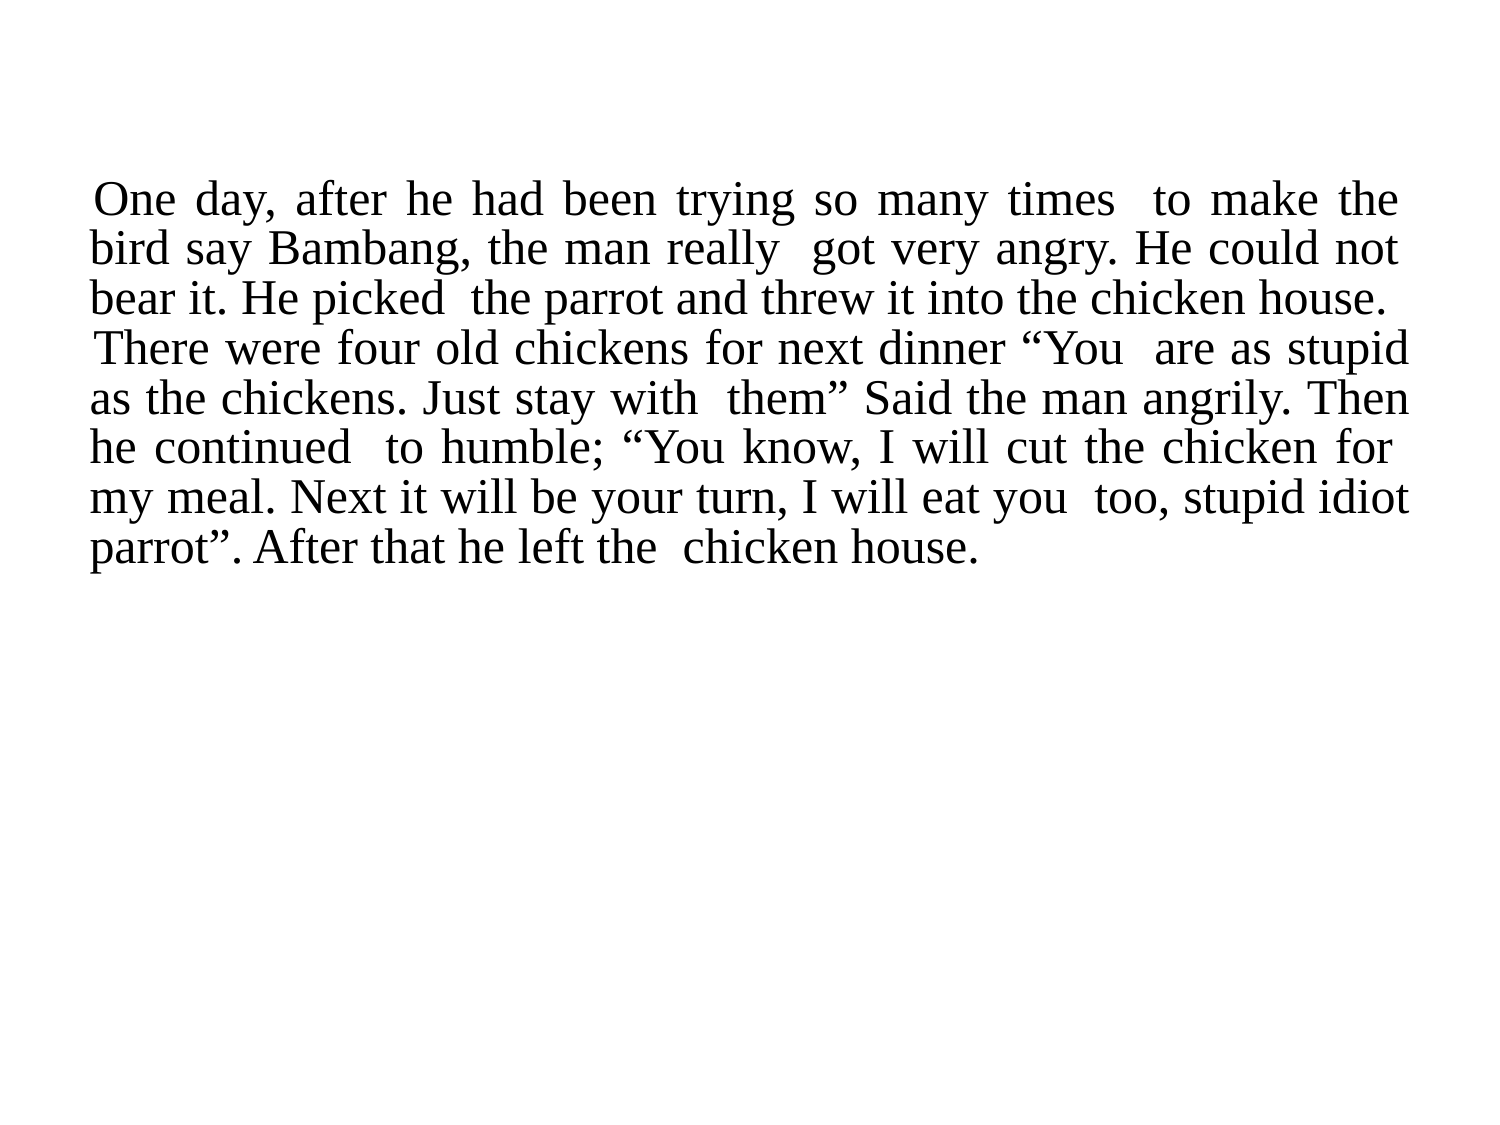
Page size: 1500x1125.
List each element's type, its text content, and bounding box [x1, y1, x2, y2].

text_box One day, after he had been trying so many times to make the bird say Bambang, the man really got very angry. He could not bear it. He picked the parrot and threw it into the chicken house. There were four old chickens for next dinner “You are as stupid as the chickens. Just stay with them” Said the man angrily. Then he continued to humble; “You know, I will cut the chicken for my meal. Next it will be your turn, I will eat you too, stupid idiot parrot”. After that he left the chicken house. [87, 162, 1411, 574]
